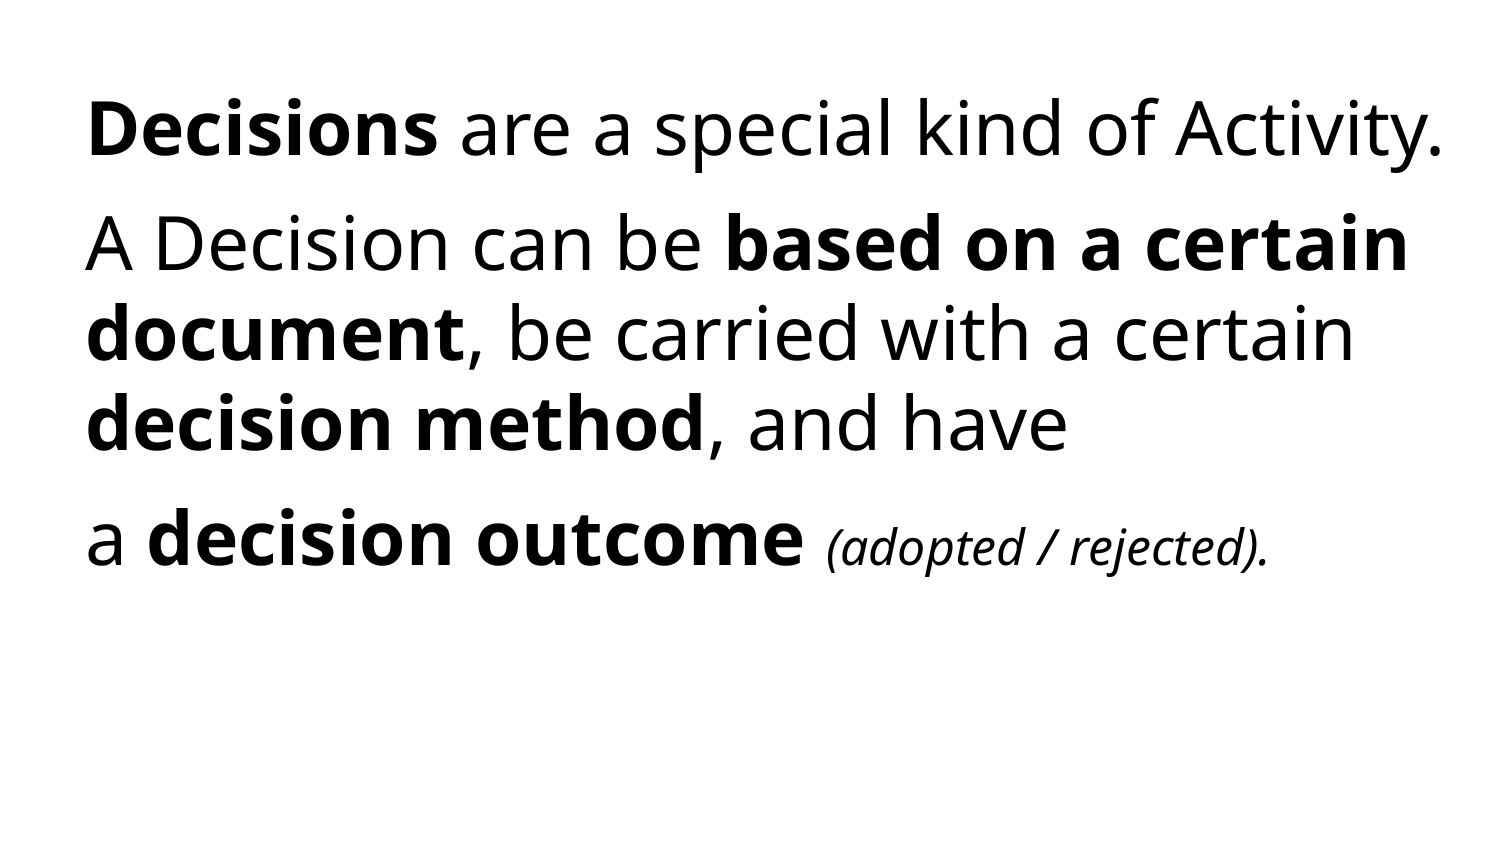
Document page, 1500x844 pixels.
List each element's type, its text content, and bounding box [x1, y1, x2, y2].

text_box Decisions are a special kind of Activity. A Decision can be based on a certain document, be carried with a certain decision method, and have a decision outcome (adopted / rejected). [70, 72, 1481, 588]
